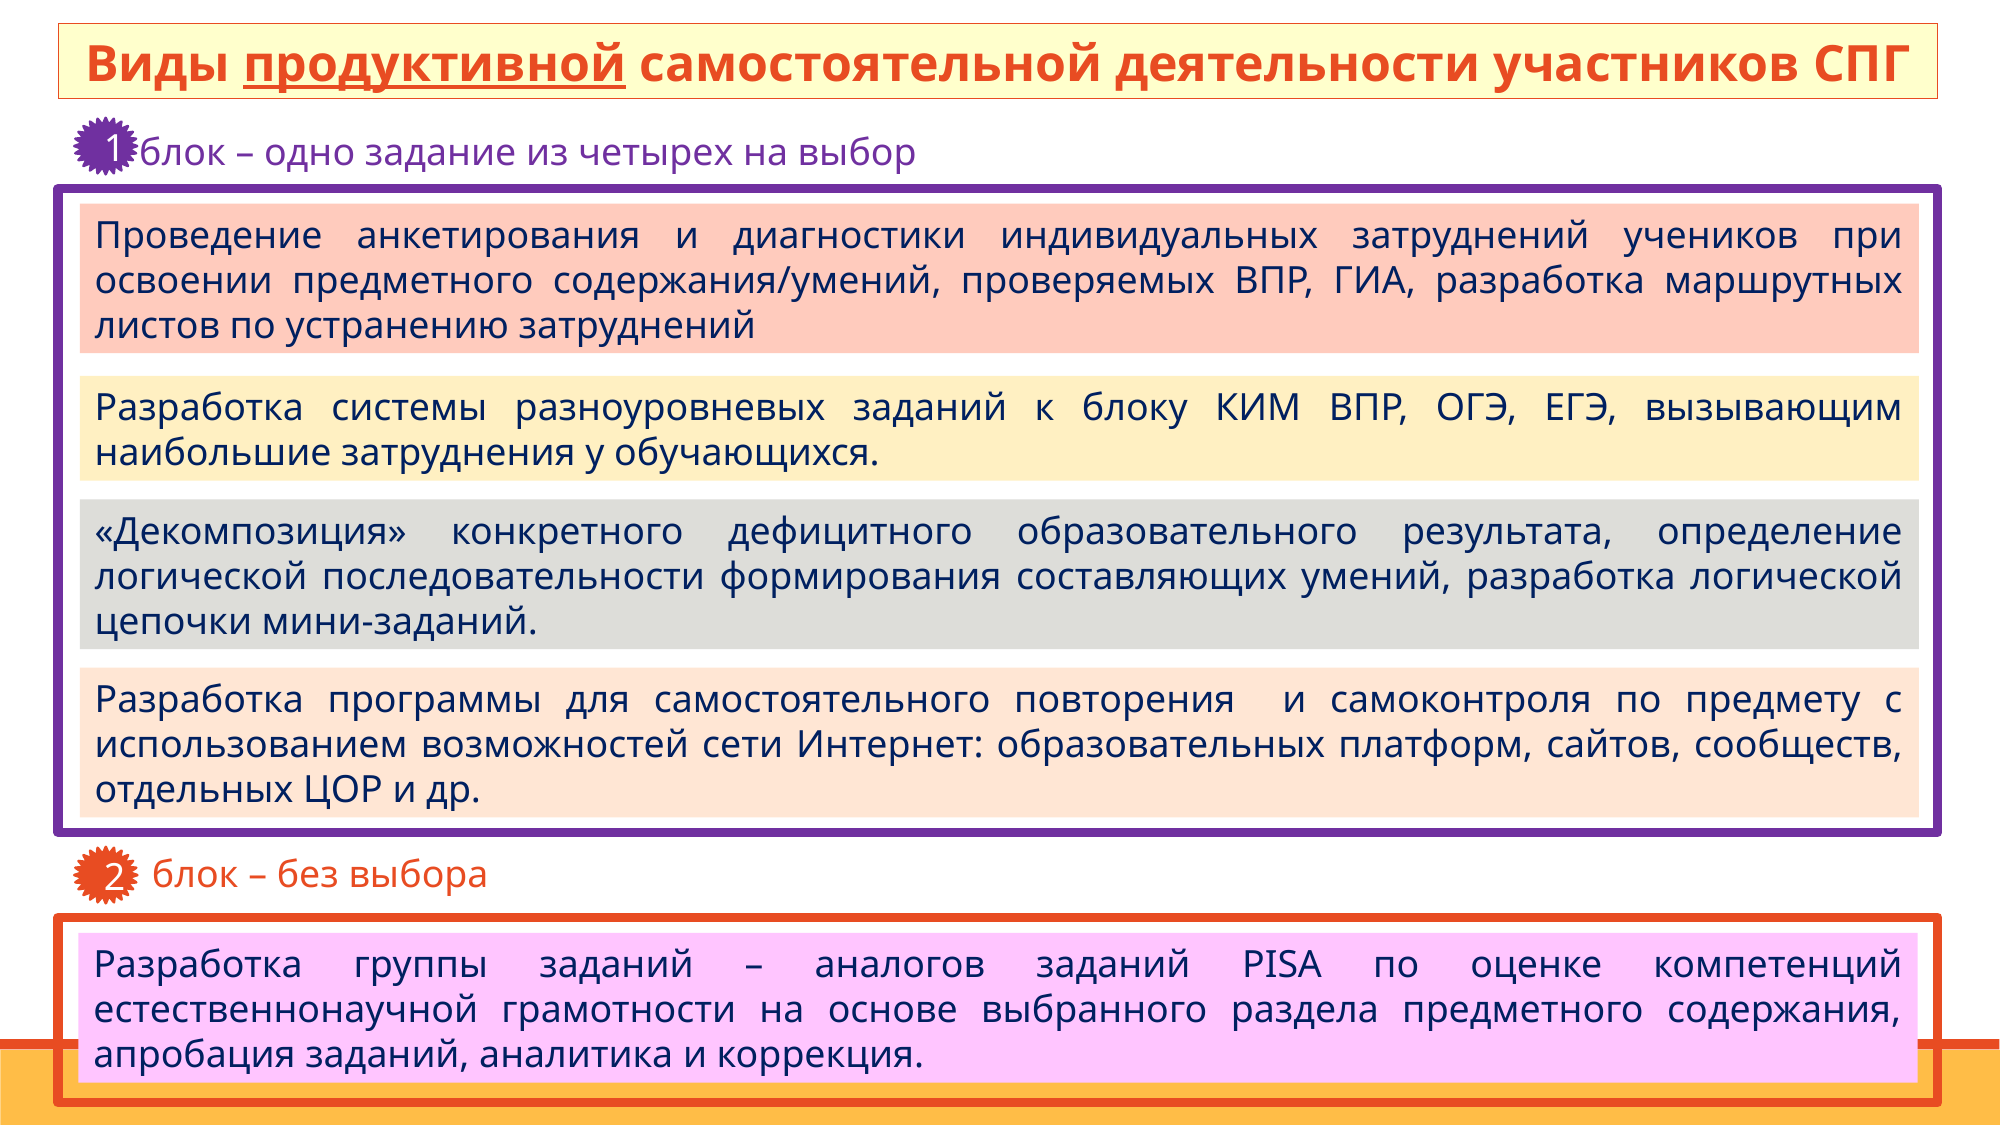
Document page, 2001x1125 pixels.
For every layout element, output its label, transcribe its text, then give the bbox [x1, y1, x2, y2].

text_box 1 [72, 116, 124, 176]
text_box Виды продуктивной самостоятельной деятельности участников СПГ [58, 23, 1938, 99]
text_box [57, 916, 1939, 1104]
text_box блок – без выбора [137, 842, 634, 902]
text_box 2 [72, 845, 137, 905]
text_box [57, 187, 1939, 834]
text_box блок – одно задание из четырех на выбор [124, 120, 933, 181]
